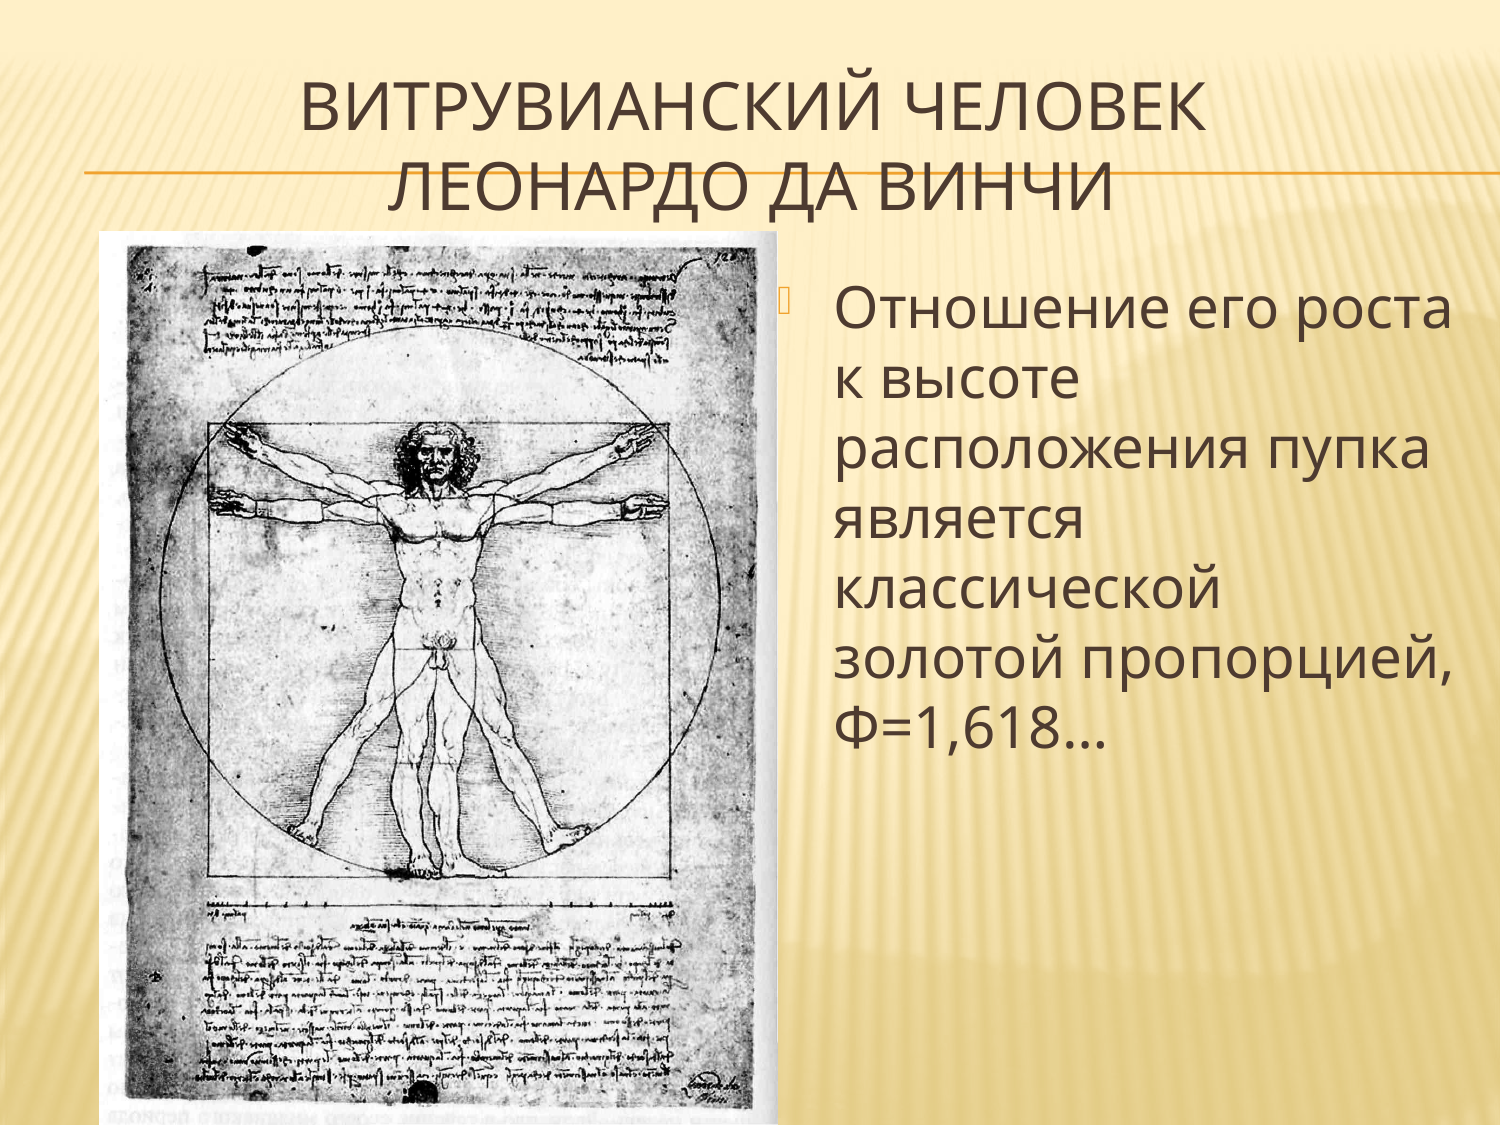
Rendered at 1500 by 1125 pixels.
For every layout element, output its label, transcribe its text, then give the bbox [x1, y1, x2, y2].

title Витрувианский человек Леонардо да Винчи [49, 75, 1475, 213]
list Отношение его роста к высоте расположения пупка является классической золотой пропорцией, Ф=1,618… [788, 262, 1475, 1038]
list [99, 231, 779, 1125]
